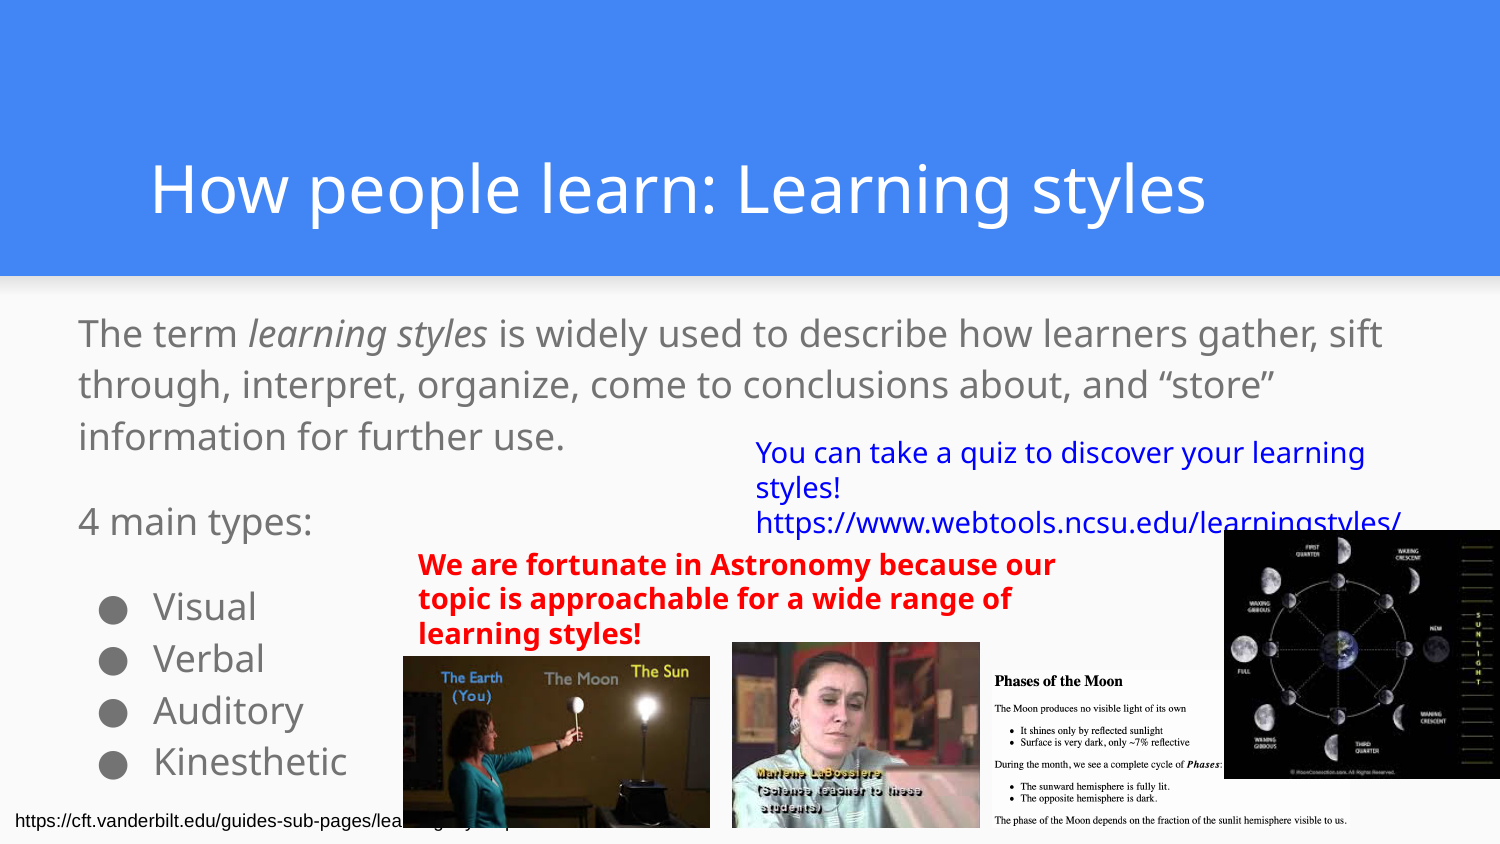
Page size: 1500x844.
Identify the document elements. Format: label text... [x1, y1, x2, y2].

title How people learn: Learning styles [134, 85, 1366, 243]
text_box You can take a quiz to discover your learning styles! https://www.webtools.ncsu.edu/learningstyles/ [740, 419, 1454, 525]
text_box https://cft.vanderbilt.edu/guides-sub-pages/learning-styles-preferences/ [0, 793, 654, 844]
picture [991, 530, 1500, 828]
picture [402, 655, 710, 828]
picture [731, 641, 980, 828]
text_box We are fortunate in Astronomy because our topic is approachable for a wide range of learning styles! [403, 530, 1116, 636]
list The term learning styles is widely used to describe how learners gather, sift through, interpret, organize, come to conclusions about, and “store” information for further use. 4 main types: Visual Verbal Auditory Kinesthetic [63, 287, 1437, 794]
